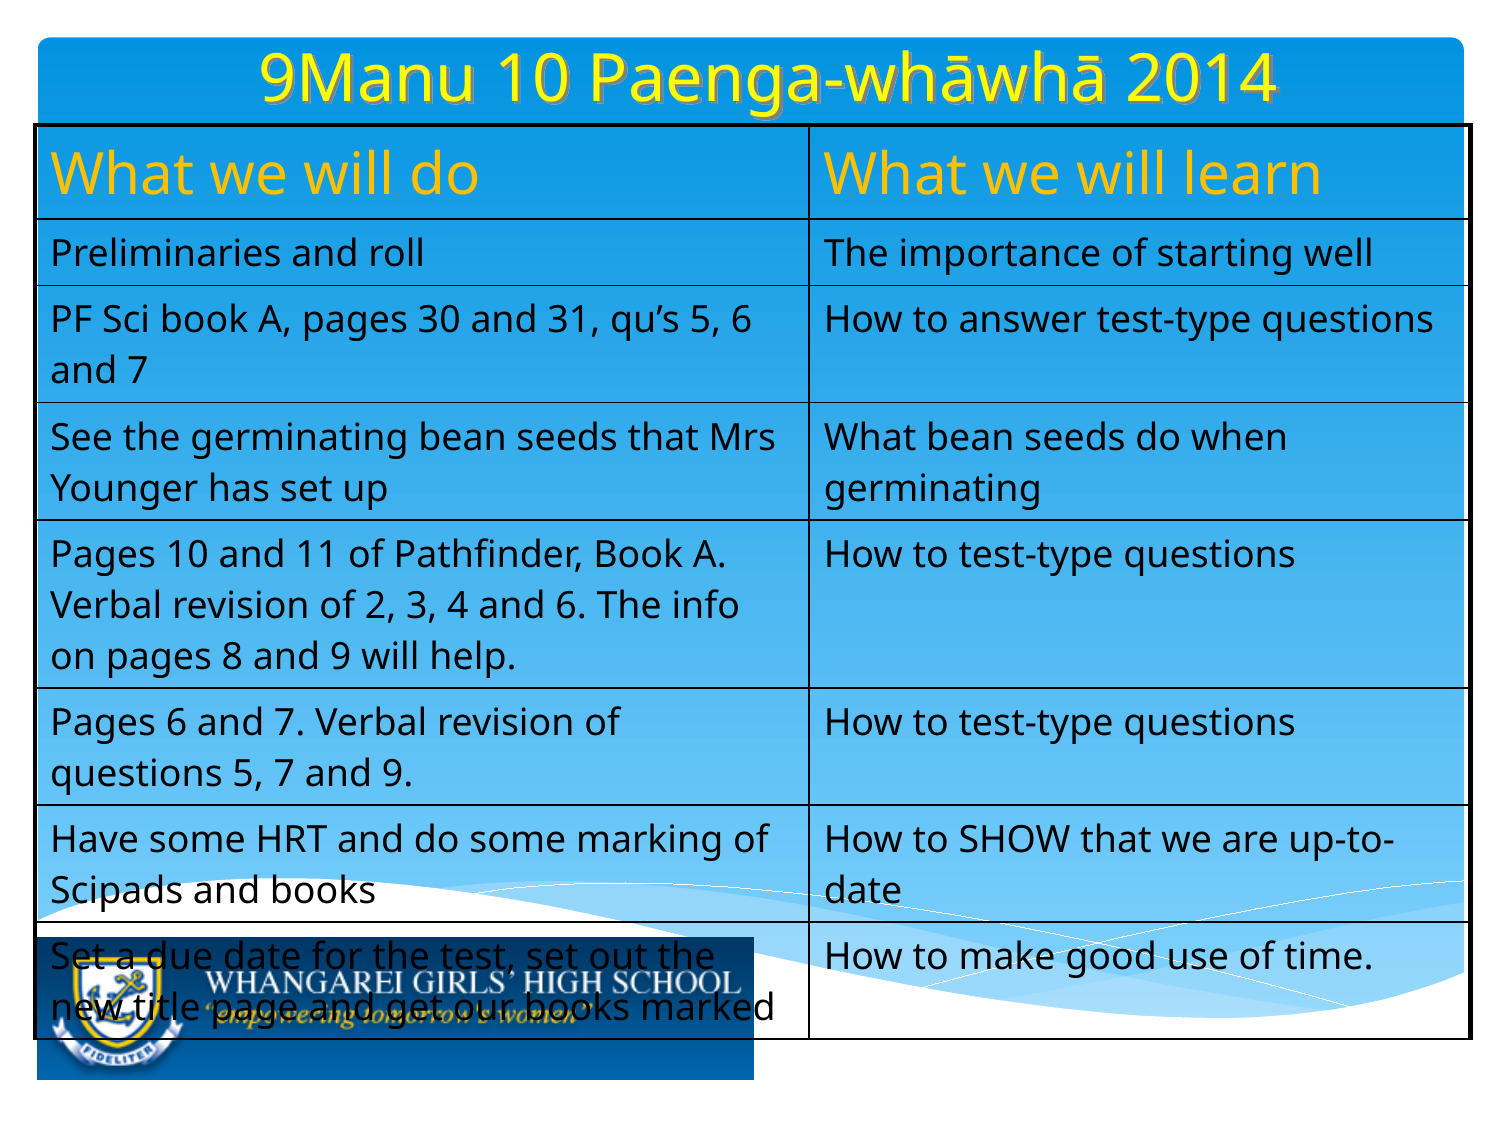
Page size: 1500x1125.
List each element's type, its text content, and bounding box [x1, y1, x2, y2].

picture [37, 937, 754, 1080]
table_cell PF Sci book A, pages 30 and 31, qu’s 5, 6 and 7 [37, 286, 808, 402]
table_cell See the germinating bean seeds that Mrs Younger has set up [37, 403, 808, 519]
table_cell How to test-type questions [810, 521, 1468, 687]
table_cell What bean seeds do when germinating [810, 403, 1468, 519]
table_header What we will do [37, 127, 808, 218]
table_cell Pages 10 and 11 of Pathfinder, Book A. Verbal revision of 2, 3, 4 and 6. The info on pages 8 and 9 will help. [37, 521, 808, 687]
table_cell How to SHOW that we are up-to-date [810, 806, 1468, 921]
table_header What we will learn [810, 127, 1468, 218]
table_cell Preliminaries and roll [37, 220, 808, 285]
table_cell Pages 6 and 7. Verbal revision of questions 5, 7 and 9. [37, 689, 808, 804]
text_box 9Manu 10 Paenga-whāwhā 2014 [162, 24, 1375, 123]
table_cell How to answer test-type questions [810, 286, 1468, 402]
table_cell How to make good use of time. [810, 923, 1468, 1038]
table_cell Have some HRT and do some marking of Scipads and books [37, 806, 808, 921]
table_cell How to test-type questions [810, 689, 1468, 804]
table_cell The importance of starting well [810, 220, 1468, 285]
table_cell Set a due date for the test, set out the new title page and get our books marked [37, 923, 808, 1038]
